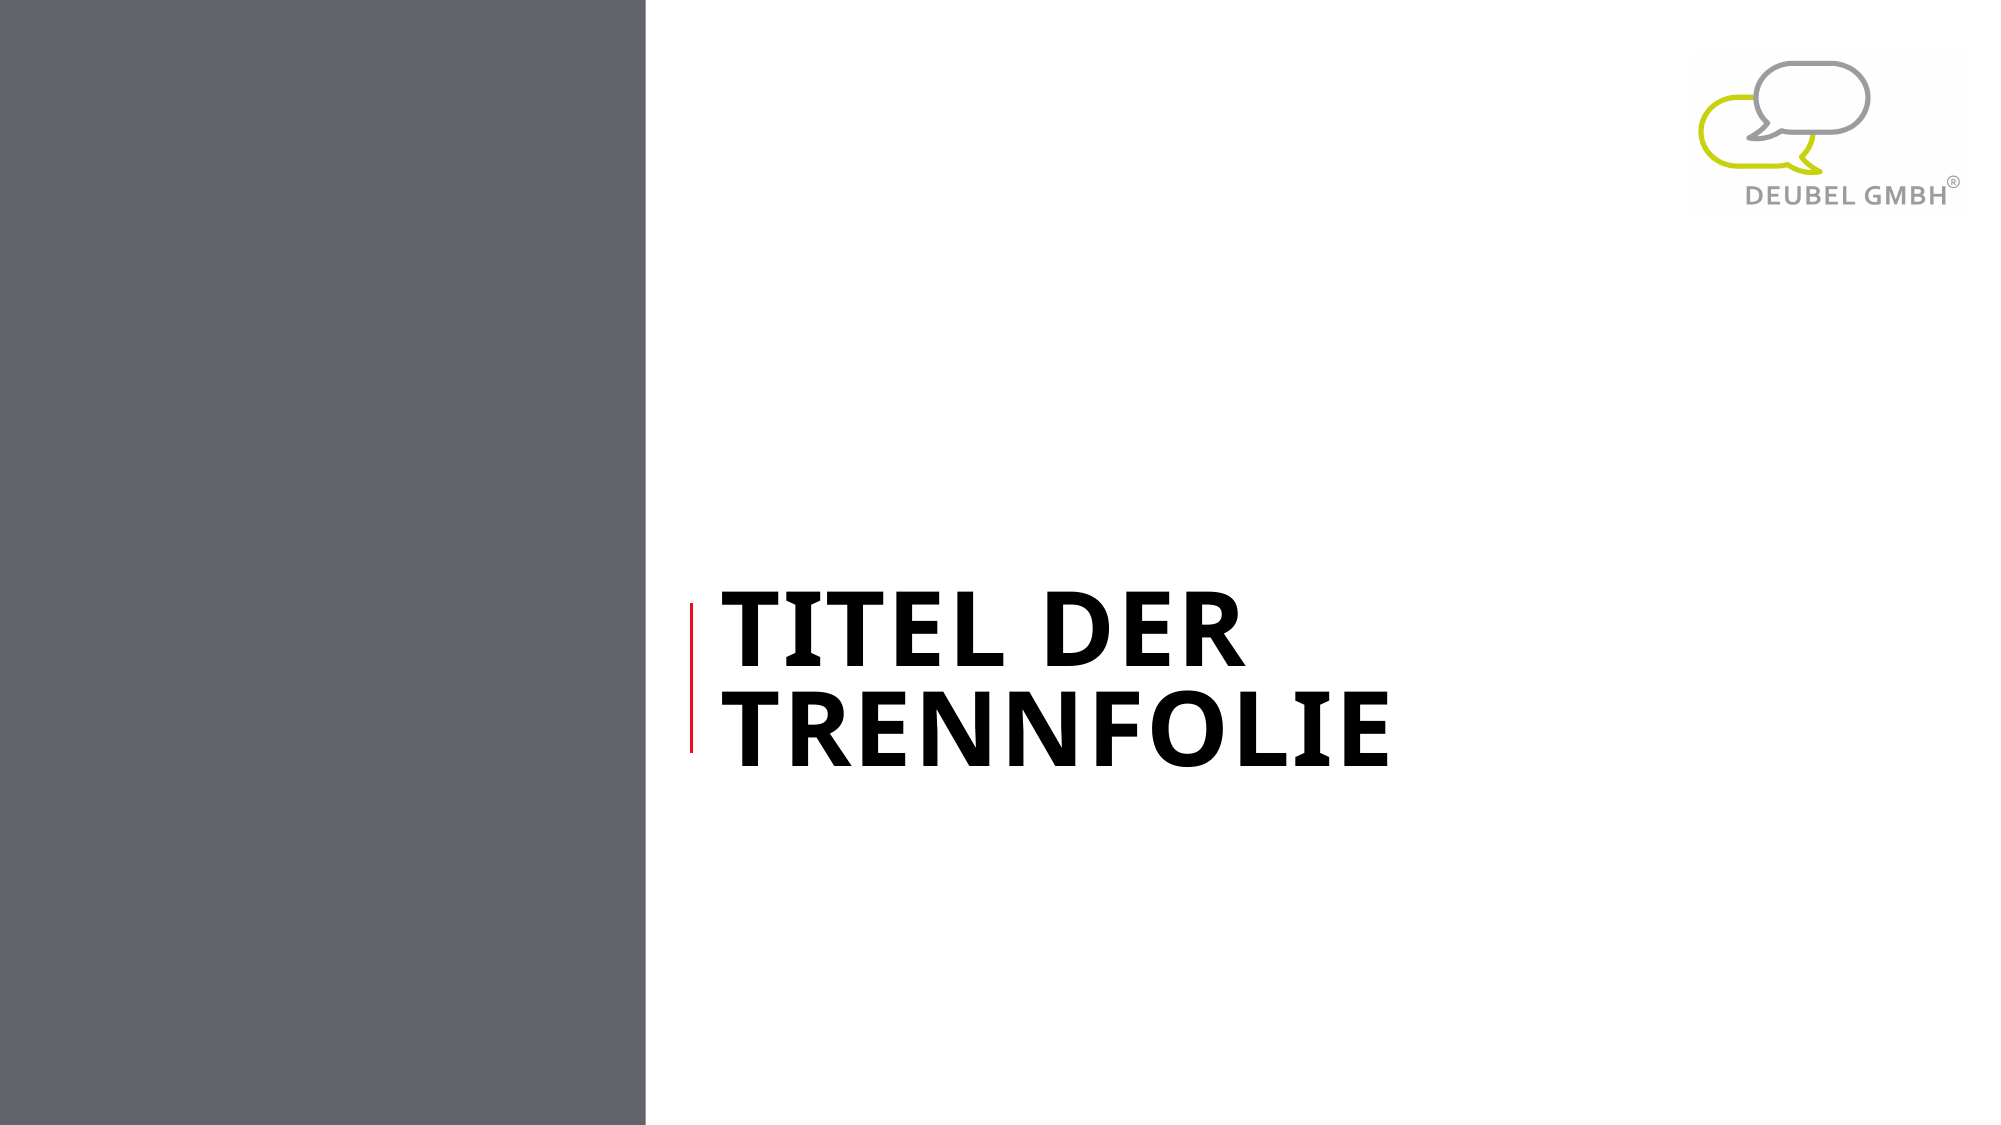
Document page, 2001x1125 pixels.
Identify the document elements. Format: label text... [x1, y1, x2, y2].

picture [1691, 52, 1967, 215]
title Titel der Trennfolie [691, 563, 1945, 810]
